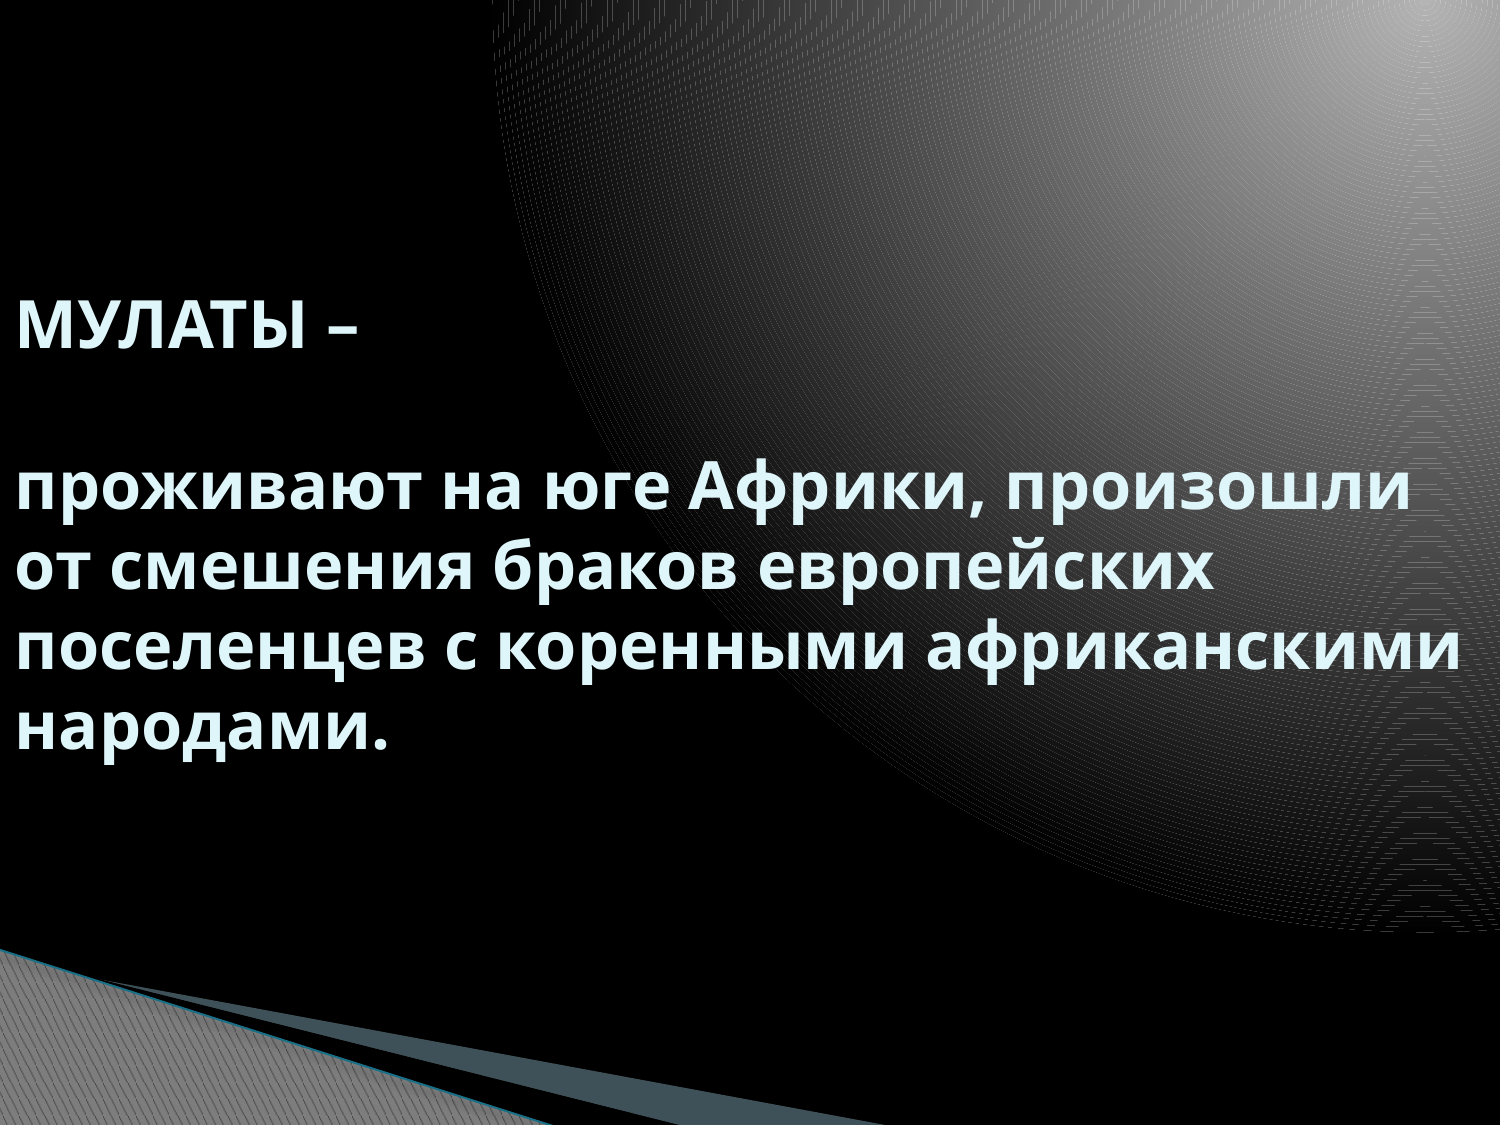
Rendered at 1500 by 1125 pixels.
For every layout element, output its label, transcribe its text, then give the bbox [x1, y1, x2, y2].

title МУЛАТЫ – проживают на юге Африки, произошли от смешения браков европейских поселенцев с коренными африканскими народами. [0, 0, 1500, 1125]
